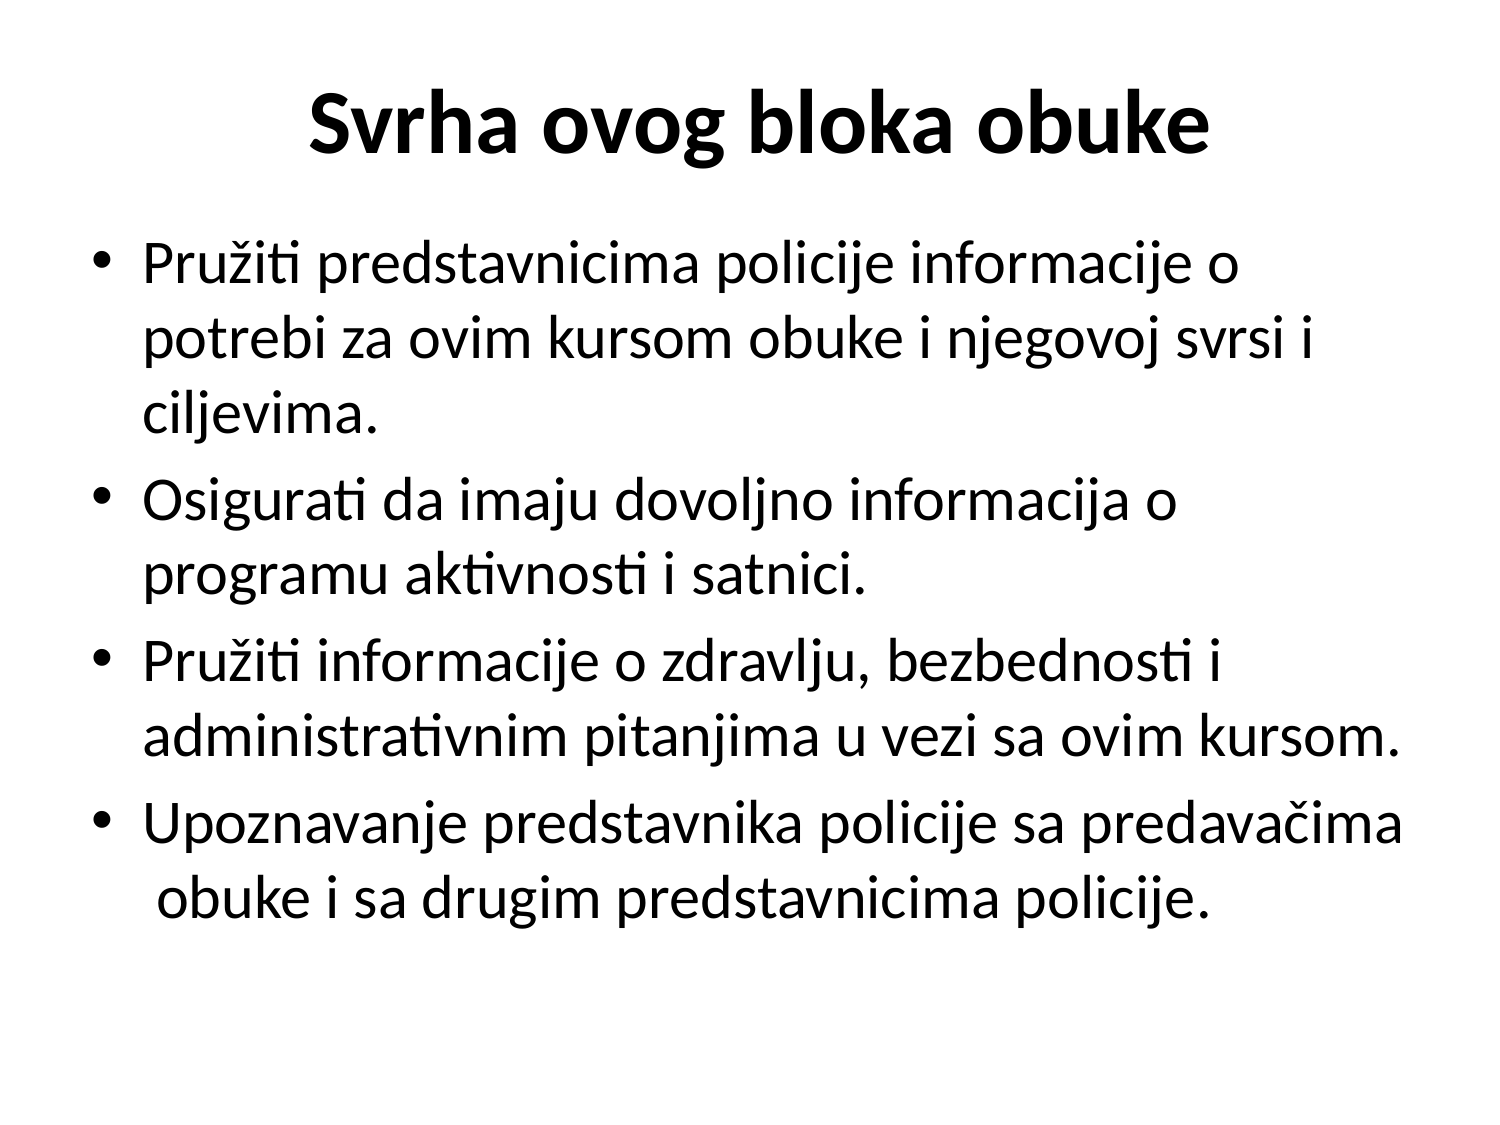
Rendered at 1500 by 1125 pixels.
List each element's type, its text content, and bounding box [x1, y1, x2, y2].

list Pružiti predstavnicima policije informacije o potrebi za ovim kursom obuke i njegovoj svrsi i ciljevima. Osigurati da imaju dovoljno informacija o programu aktivnosti i satnici. Pružiti informacije o zdravlju, bezbednosti i administrativnim pitanjima u vezi sa ovim kursom. Upoznavanje predstavnika policije sa predavačima obuke i sa drugim predstavnicima policije. [75, 214, 1425, 1016]
title Svrha ovog bloka obuke [75, 45, 1425, 188]
